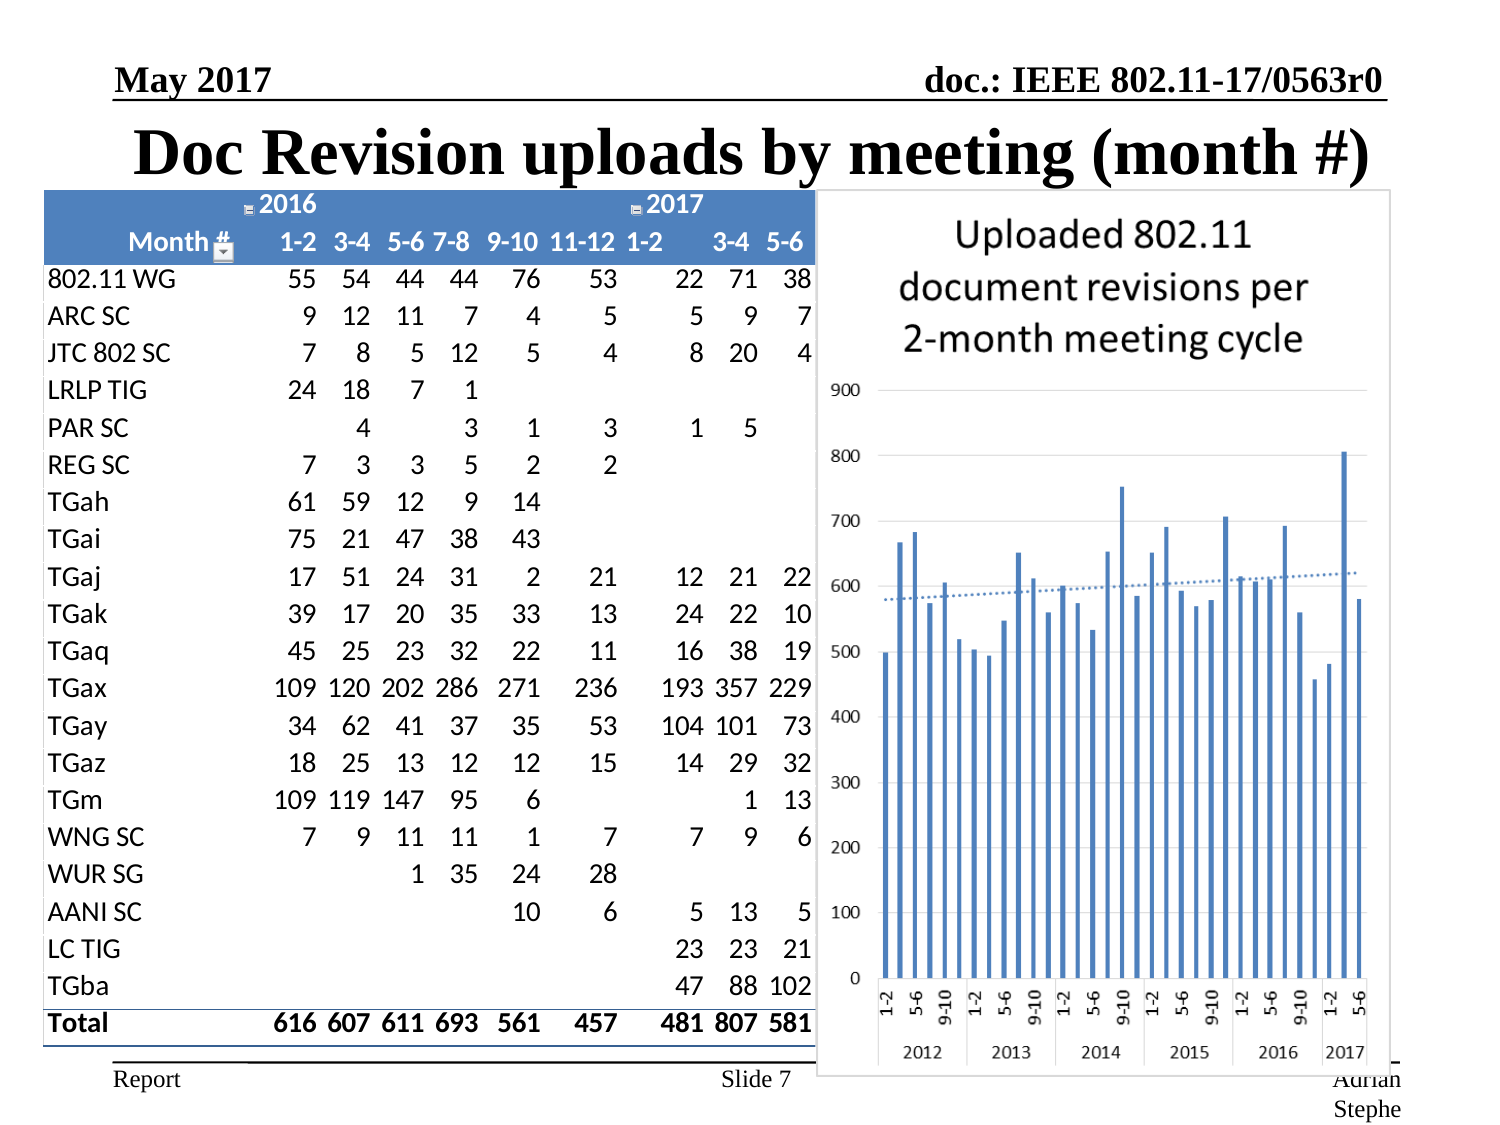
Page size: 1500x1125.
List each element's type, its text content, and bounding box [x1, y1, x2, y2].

footer Adrian Stephens, Intel Corporation [1324, 1061, 1402, 1093]
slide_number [114, 54, 374, 101]
slide_number Slide 7 [711, 1061, 801, 1093]
title Doc Revision uploads by meeting (month #) [115, 103, 1391, 189]
picture [42, 189, 1391, 1077]
